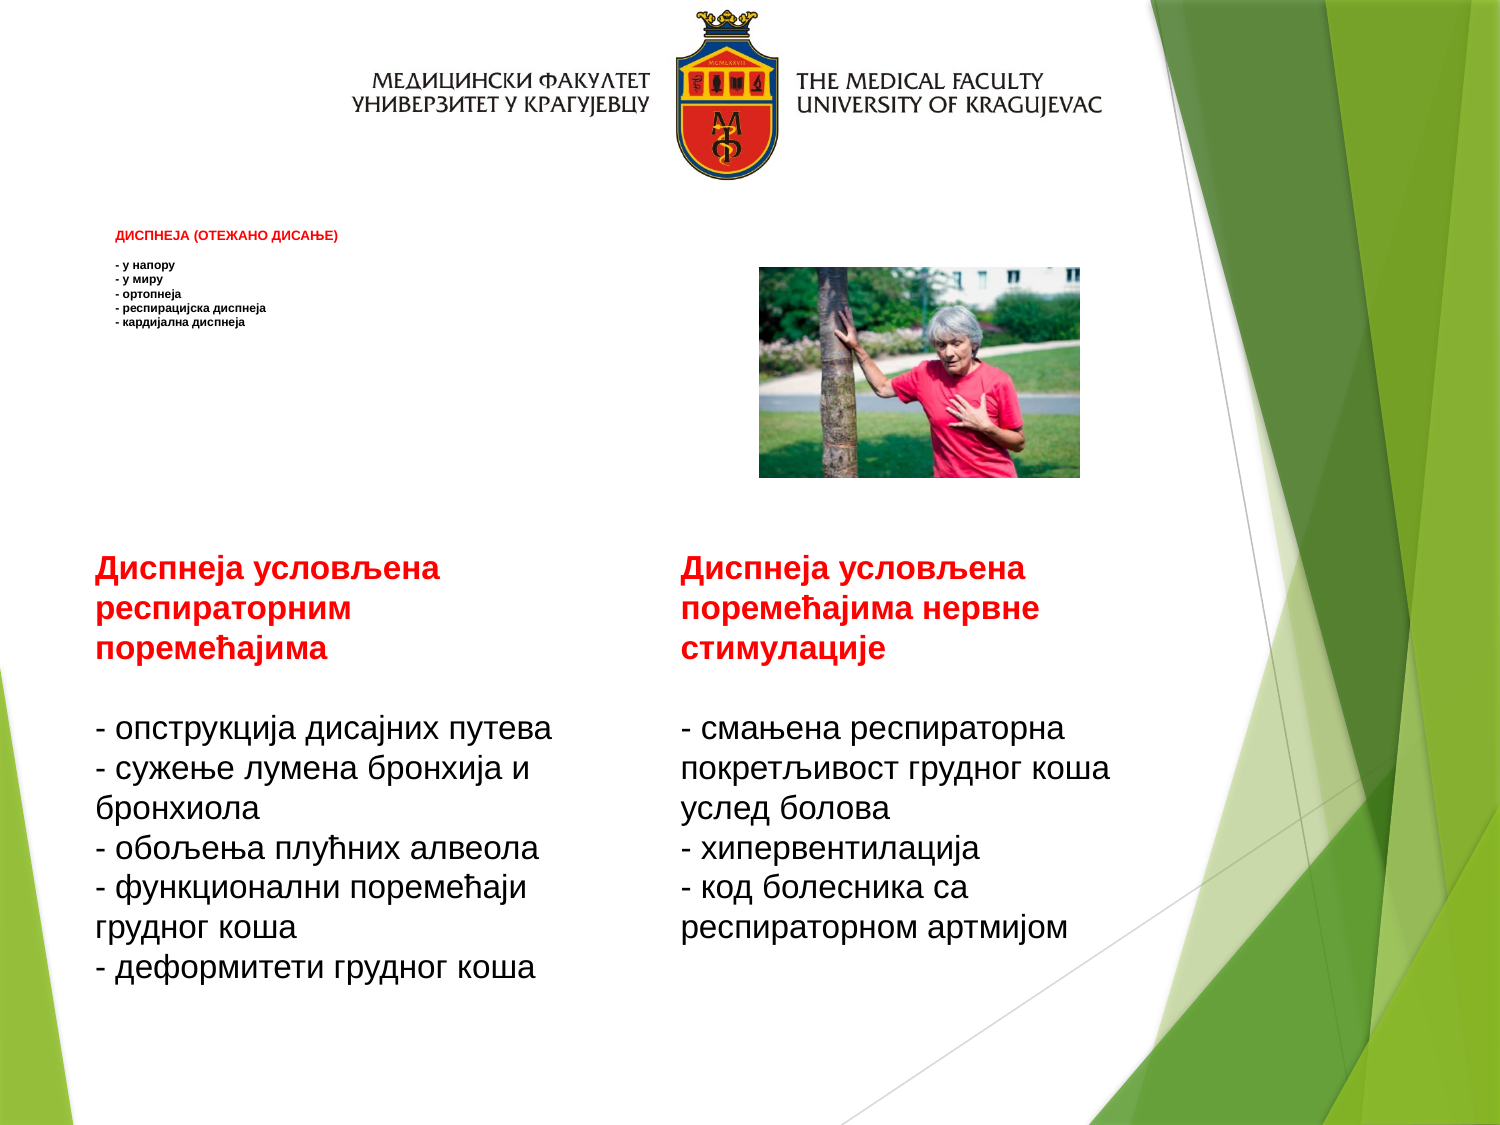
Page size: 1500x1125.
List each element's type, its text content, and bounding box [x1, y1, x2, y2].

picture [758, 266, 1080, 479]
list Диспнеја условљена поремећајима нервне стимулације - смањена респираторна покретљивост грудног коша услед болова - хипервентилација - код болесника са респираторном артмијом [665, 538, 1173, 1081]
picture [328, 0, 1125, 191]
list Диспнеја условљена респираторним поремећајима - опструкција дисајних путева - сужење лумена бронхија и бронхиола - обољења плућних алвеола - функционални поремећаји грудног коша - деформитети грудног коша [80, 538, 587, 1081]
title ДИСПНЕЈА (ОТЕЖАНО ДИСАЊЕ) - у напору - у миру - ортопнеја - респирацијска диспнеја - кардијална диспнеја [100, 219, 1154, 353]
